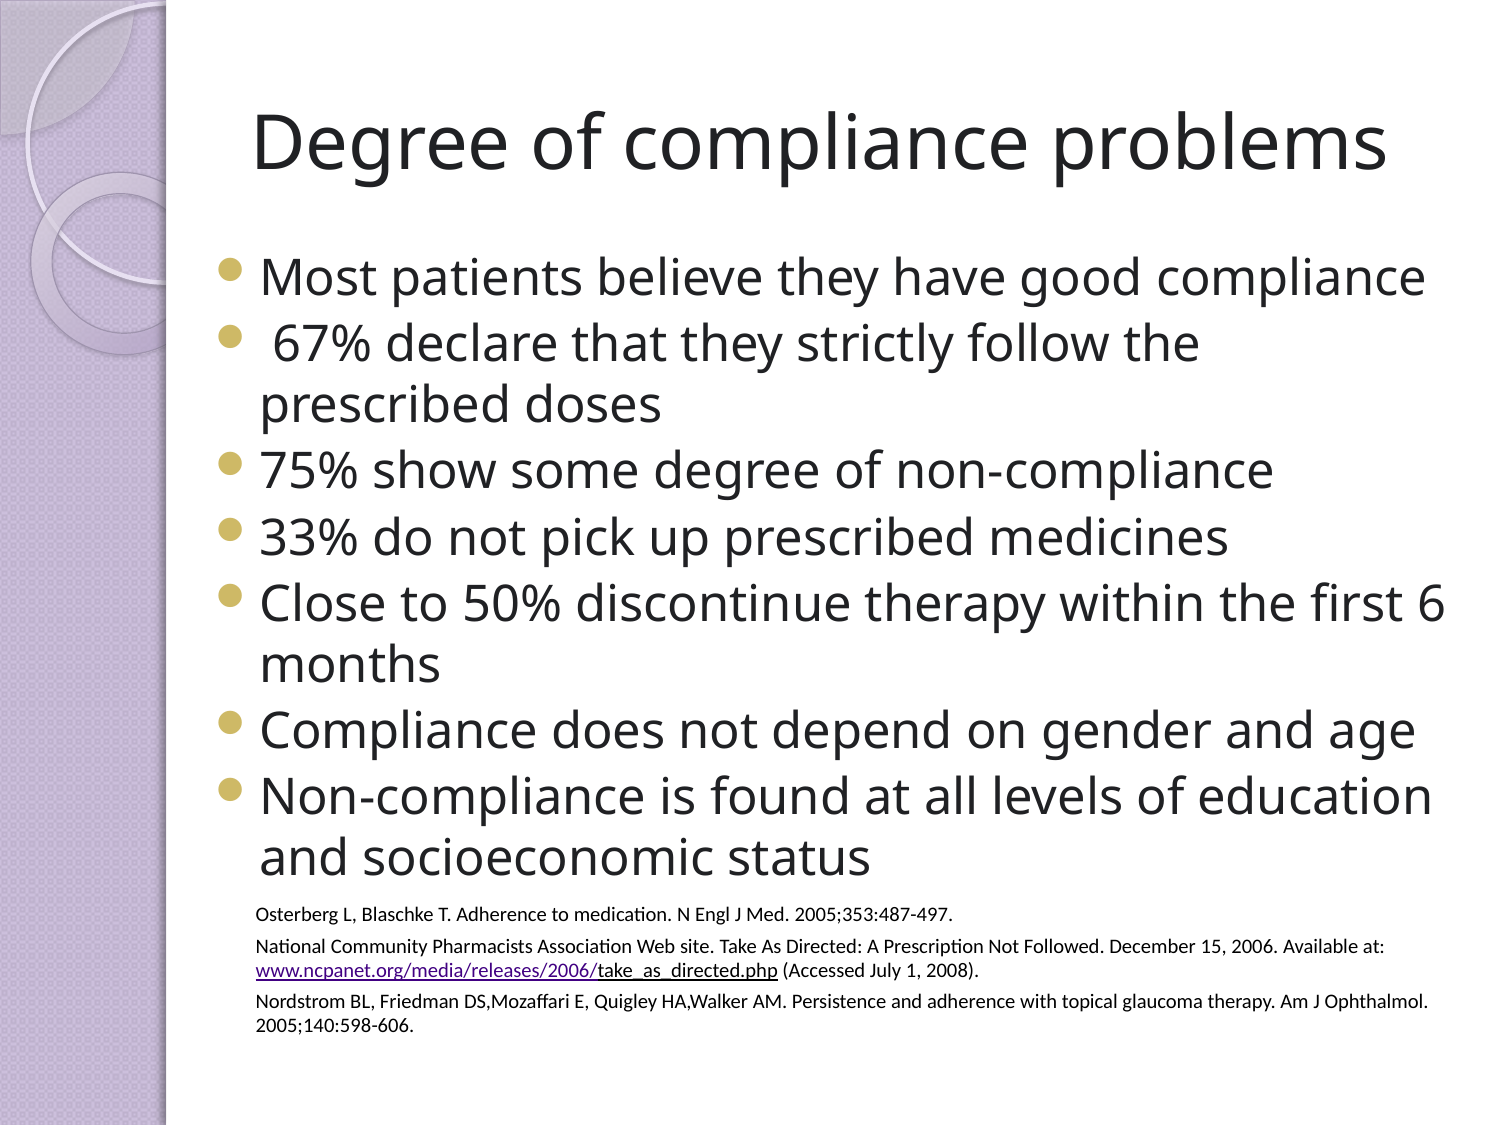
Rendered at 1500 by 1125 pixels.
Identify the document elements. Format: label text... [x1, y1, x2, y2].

title Degree of compliance problems [235, 45, 1466, 233]
list Most patients believe they have good compliance 67% declare that they strictly follow the prescribed doses 75% show some degree of non-compliance 33% do not pick up prescribed medicines Close to 50% discontinue therapy within the first 6 months Compliance does not depend on gender and age Non-compliance is found at all levels of education and socioeconomic status Osterberg L, Blaschke T. Adherence to medication. N Engl J Med. 2005;353:487-497. National Community Pharmacists Association Web site. Take As Directed: A Prescription Not Followed. December 15, 2006. Available at:www.ncpanet.org/media/releases/2006/take_as_directed.php (Accessed July 1, 2008). Nordstrom BL, Friedman DS,Mozaffari E, Quigley HA,Walker AM. Persistence and adherence with topical glaucoma therapy. Am J Ophthalmol. 2005;140:598-606. [187, 237, 1466, 1079]
